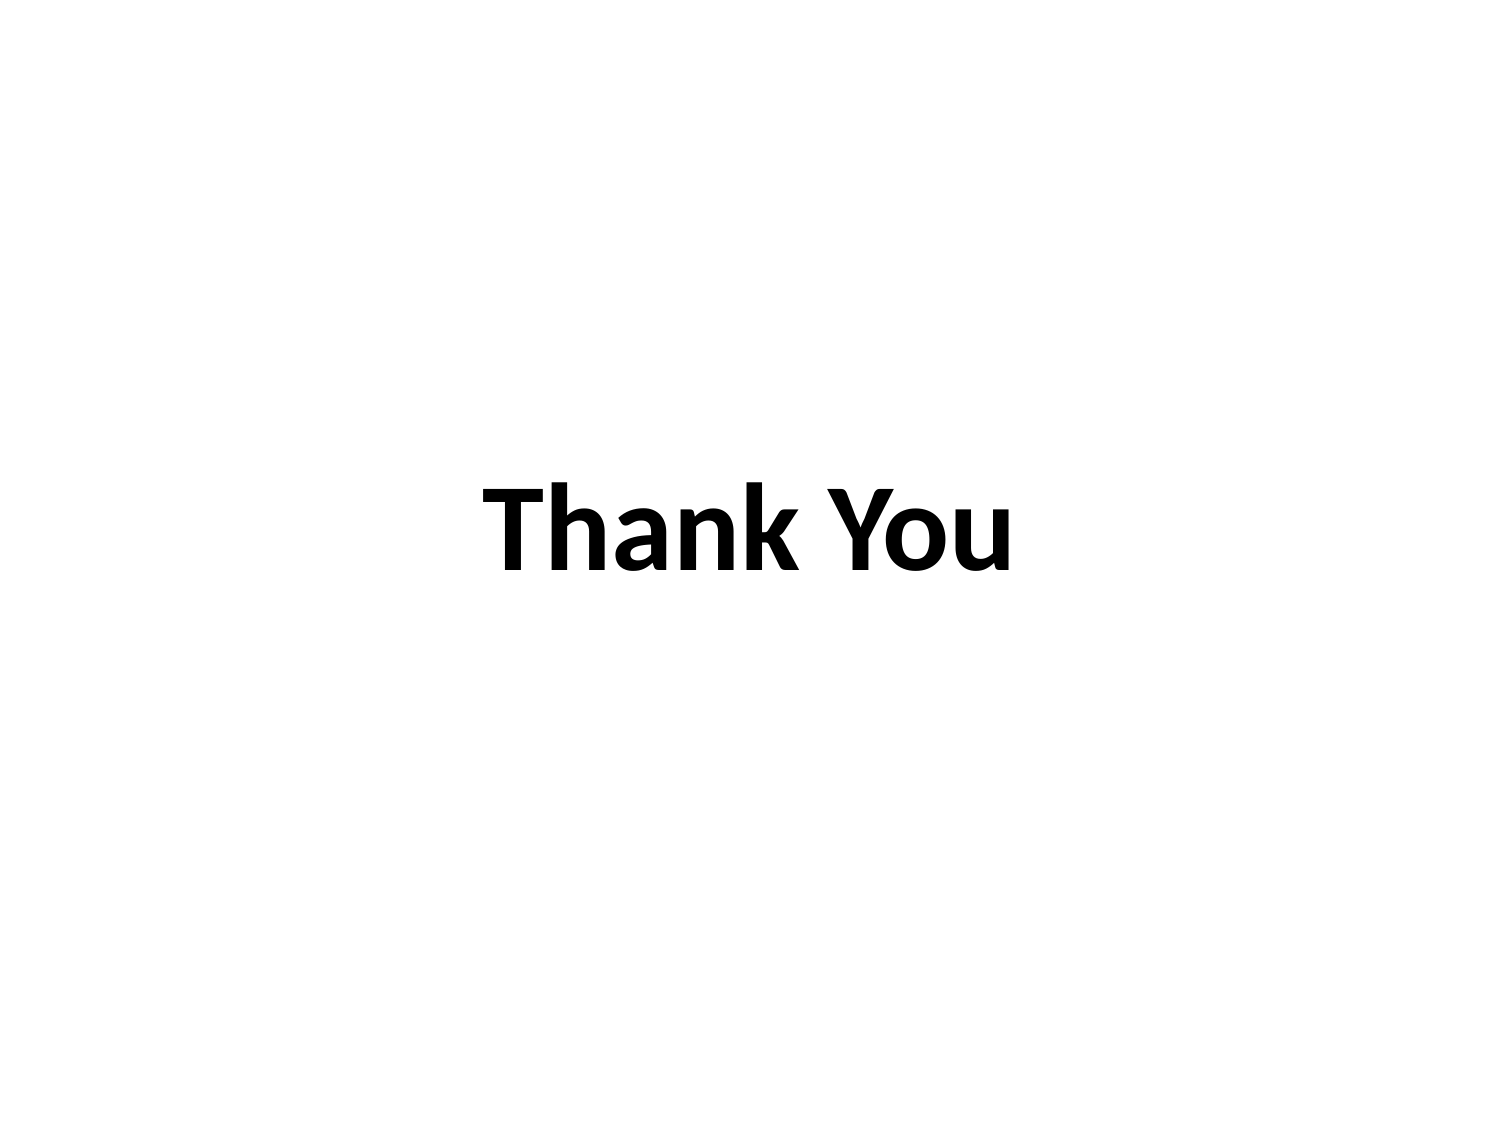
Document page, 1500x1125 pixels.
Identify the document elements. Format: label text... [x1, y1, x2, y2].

list Thank You [75, 262, 1425, 1005]
